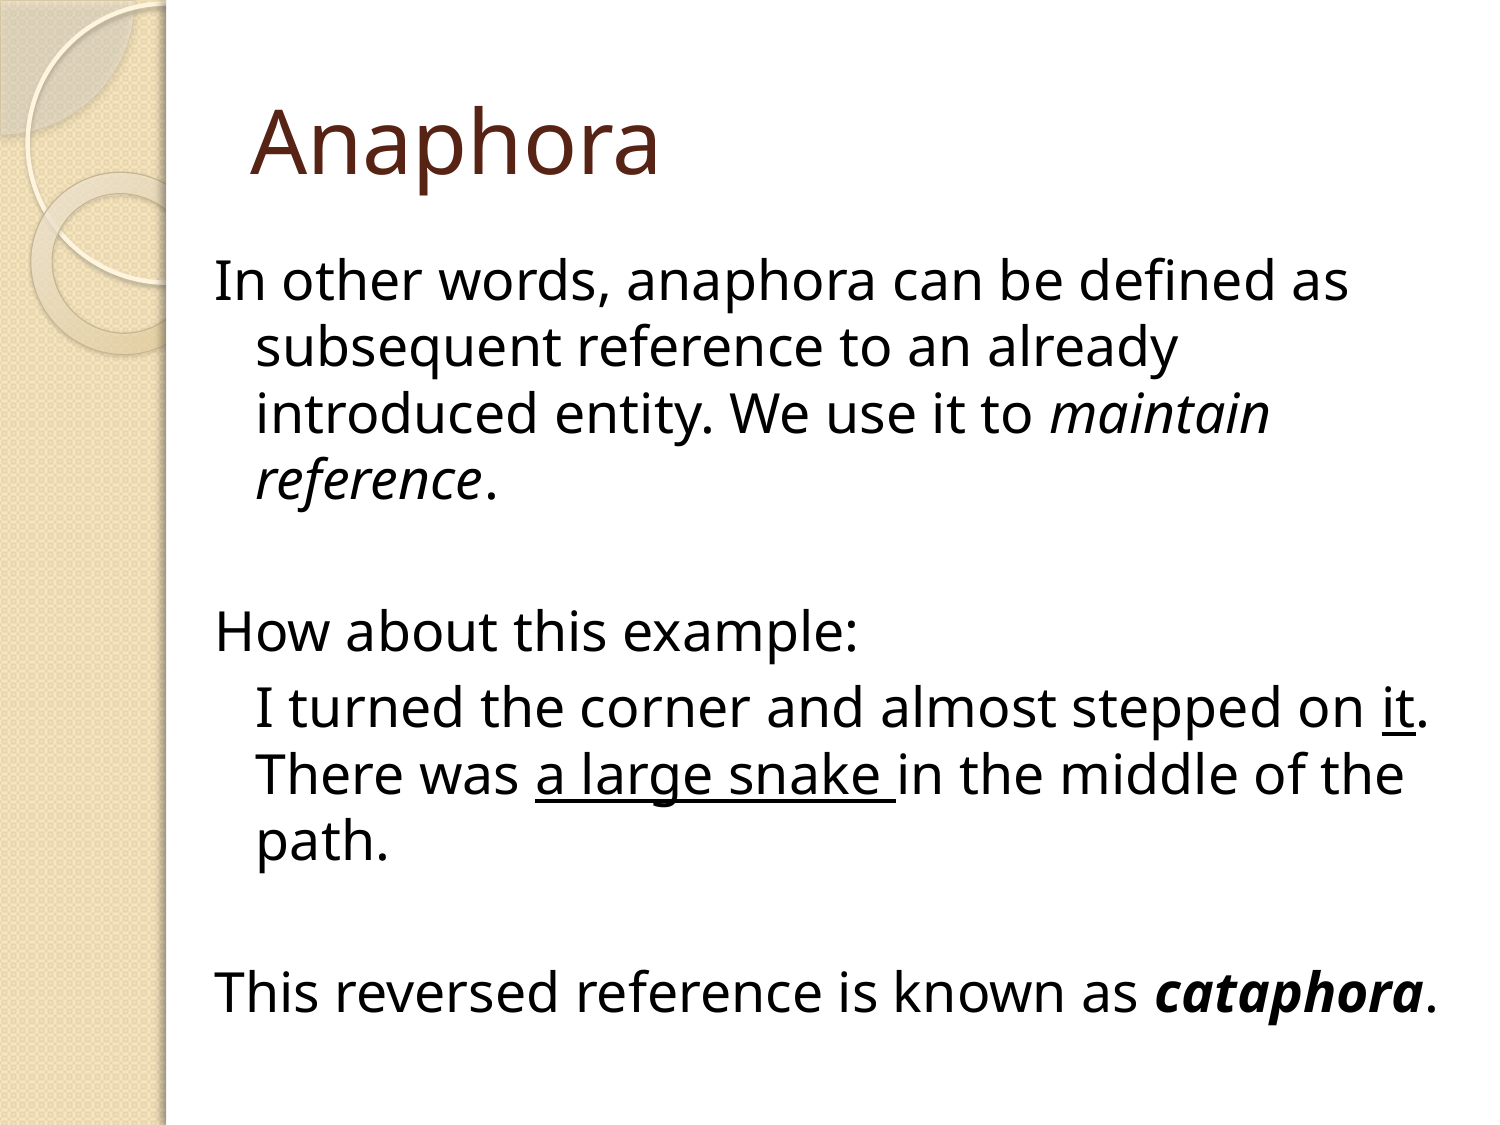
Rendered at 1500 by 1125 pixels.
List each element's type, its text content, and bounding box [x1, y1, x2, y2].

title Anaphora [235, 45, 1466, 233]
list In other words, anaphora can be defined as subsequent reference to an already introduced entity. We use it to maintain reference. How about this example: I turned the corner and almost stepped on it. There was a large snake in the middle of the path. This reversed reference is known as cataphora. [187, 237, 1466, 1075]
